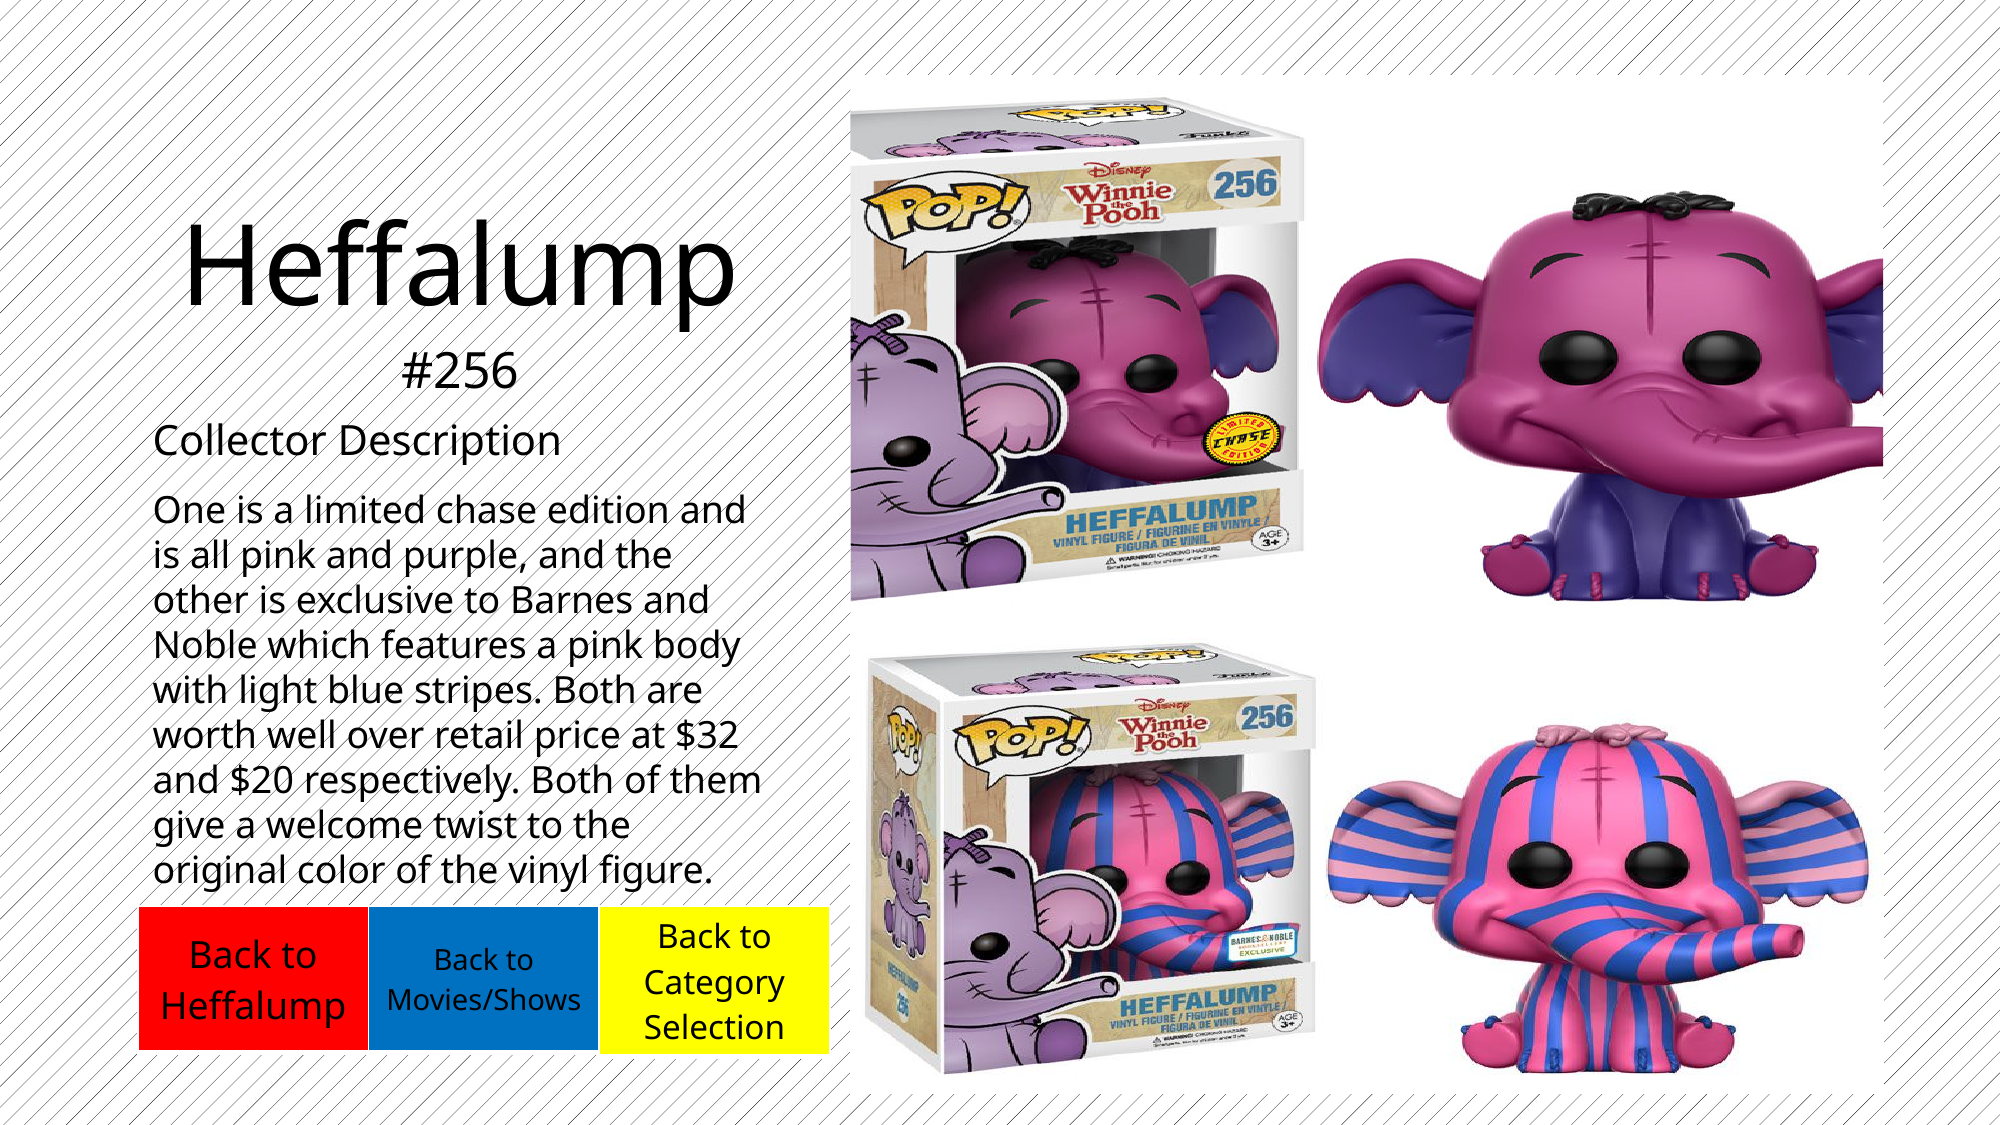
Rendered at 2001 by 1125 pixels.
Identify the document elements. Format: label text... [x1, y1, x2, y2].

picture [850, 74, 1884, 1094]
title Heffalump [137, 75, 783, 337]
list #256 Collector Description One is a limited chase edition and is all pink and purple, and the other is exclusive to Barnes and Noble which features a pink body with light blue stripes. Both are worth well over retail price at $32 and $20 respectively. Both of them give a welcome twist to the original color of the vinyl figure. [137, 337, 783, 905]
picture [137, 905, 830, 1053]
